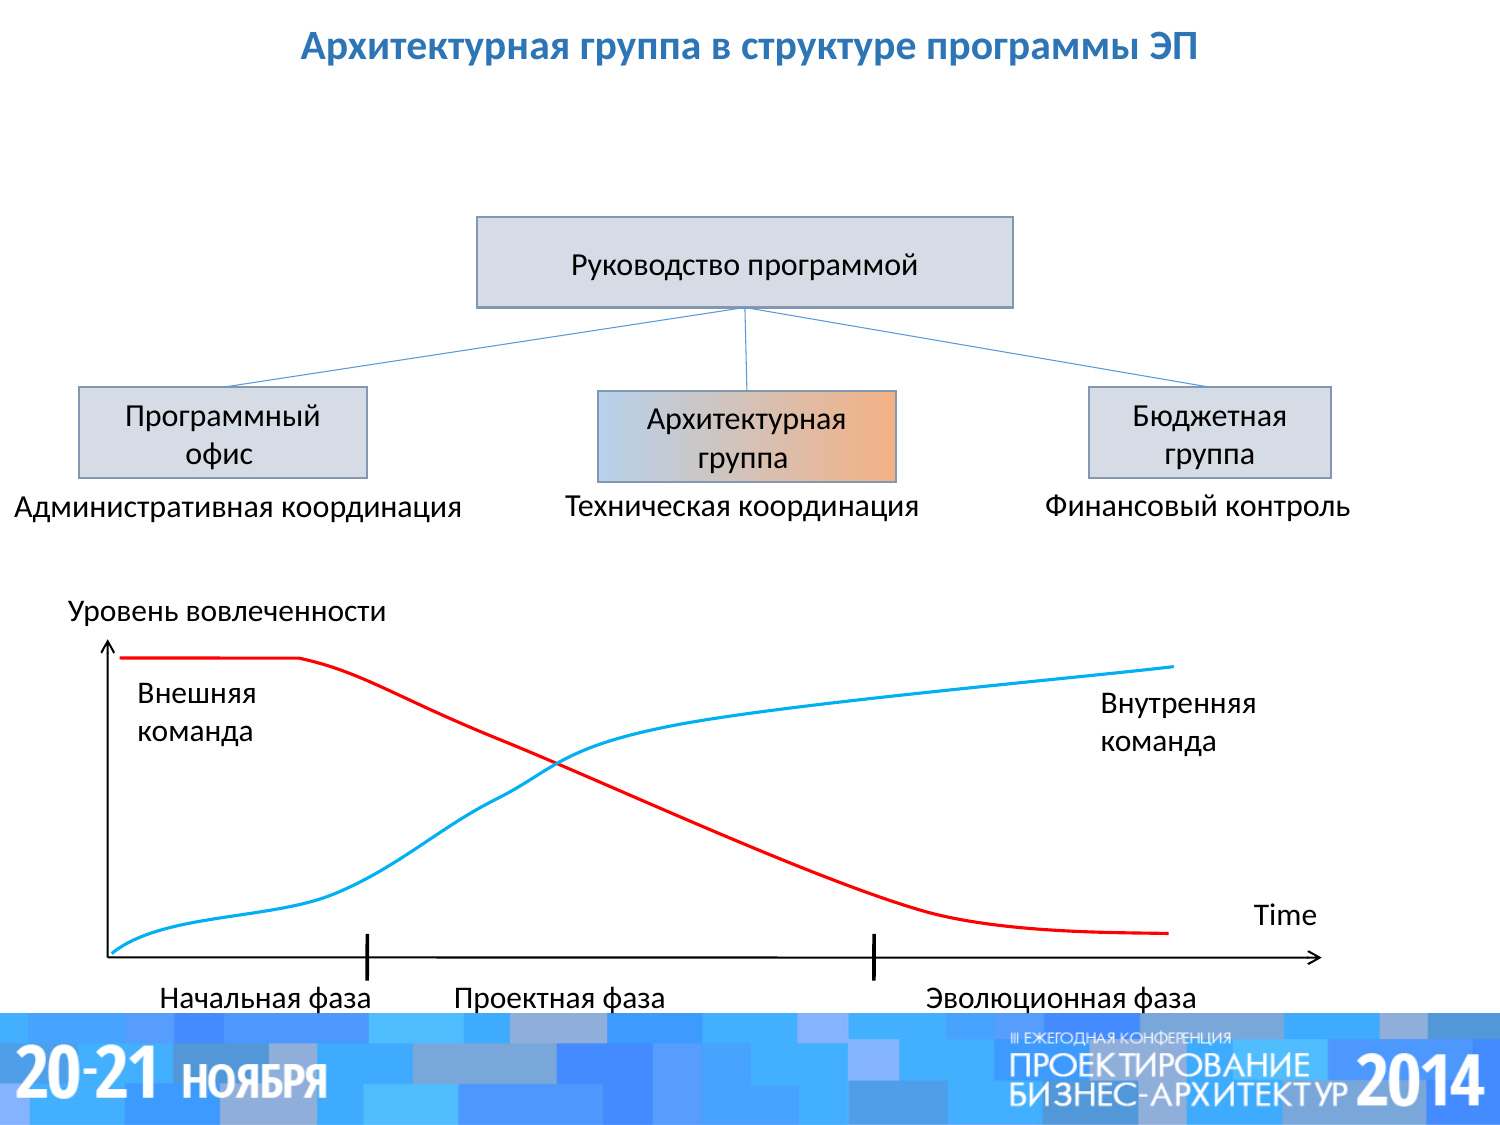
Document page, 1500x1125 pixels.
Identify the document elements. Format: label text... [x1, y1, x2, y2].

text_box [110, 665, 1175, 955]
title Архитектурная группа в структуре программы ЭП [103, 6, 1397, 89]
text_box Архитектурная группа [597, 390, 897, 476]
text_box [744, 307, 1210, 388]
text_box Административная координация [0, 478, 559, 532]
text_box Начальная фаза [144, 969, 387, 1022]
text_box Программный офис [78, 386, 368, 478]
text_box Эволюционная фаза [911, 969, 1212, 1022]
text_box Внешняя команда [122, 664, 276, 755]
text_box Time [1239, 886, 1340, 940]
text_box Уровень вовлеченности [53, 583, 402, 636]
text_box Бюджетная группа [1088, 386, 1332, 476]
text_box Техническая координация [550, 476, 993, 531]
picture [0, 1013, 1500, 1125]
text_box [655, 803, 1169, 936]
text_box Финансовый контроль [1030, 476, 1447, 531]
text_box [119, 656, 556, 769]
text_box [222, 307, 744, 388]
text_box Внутренняя команда [1085, 674, 1296, 765]
text_box Проектная фаза [439, 969, 681, 1022]
text_box Руководство программой [476, 216, 1014, 307]
